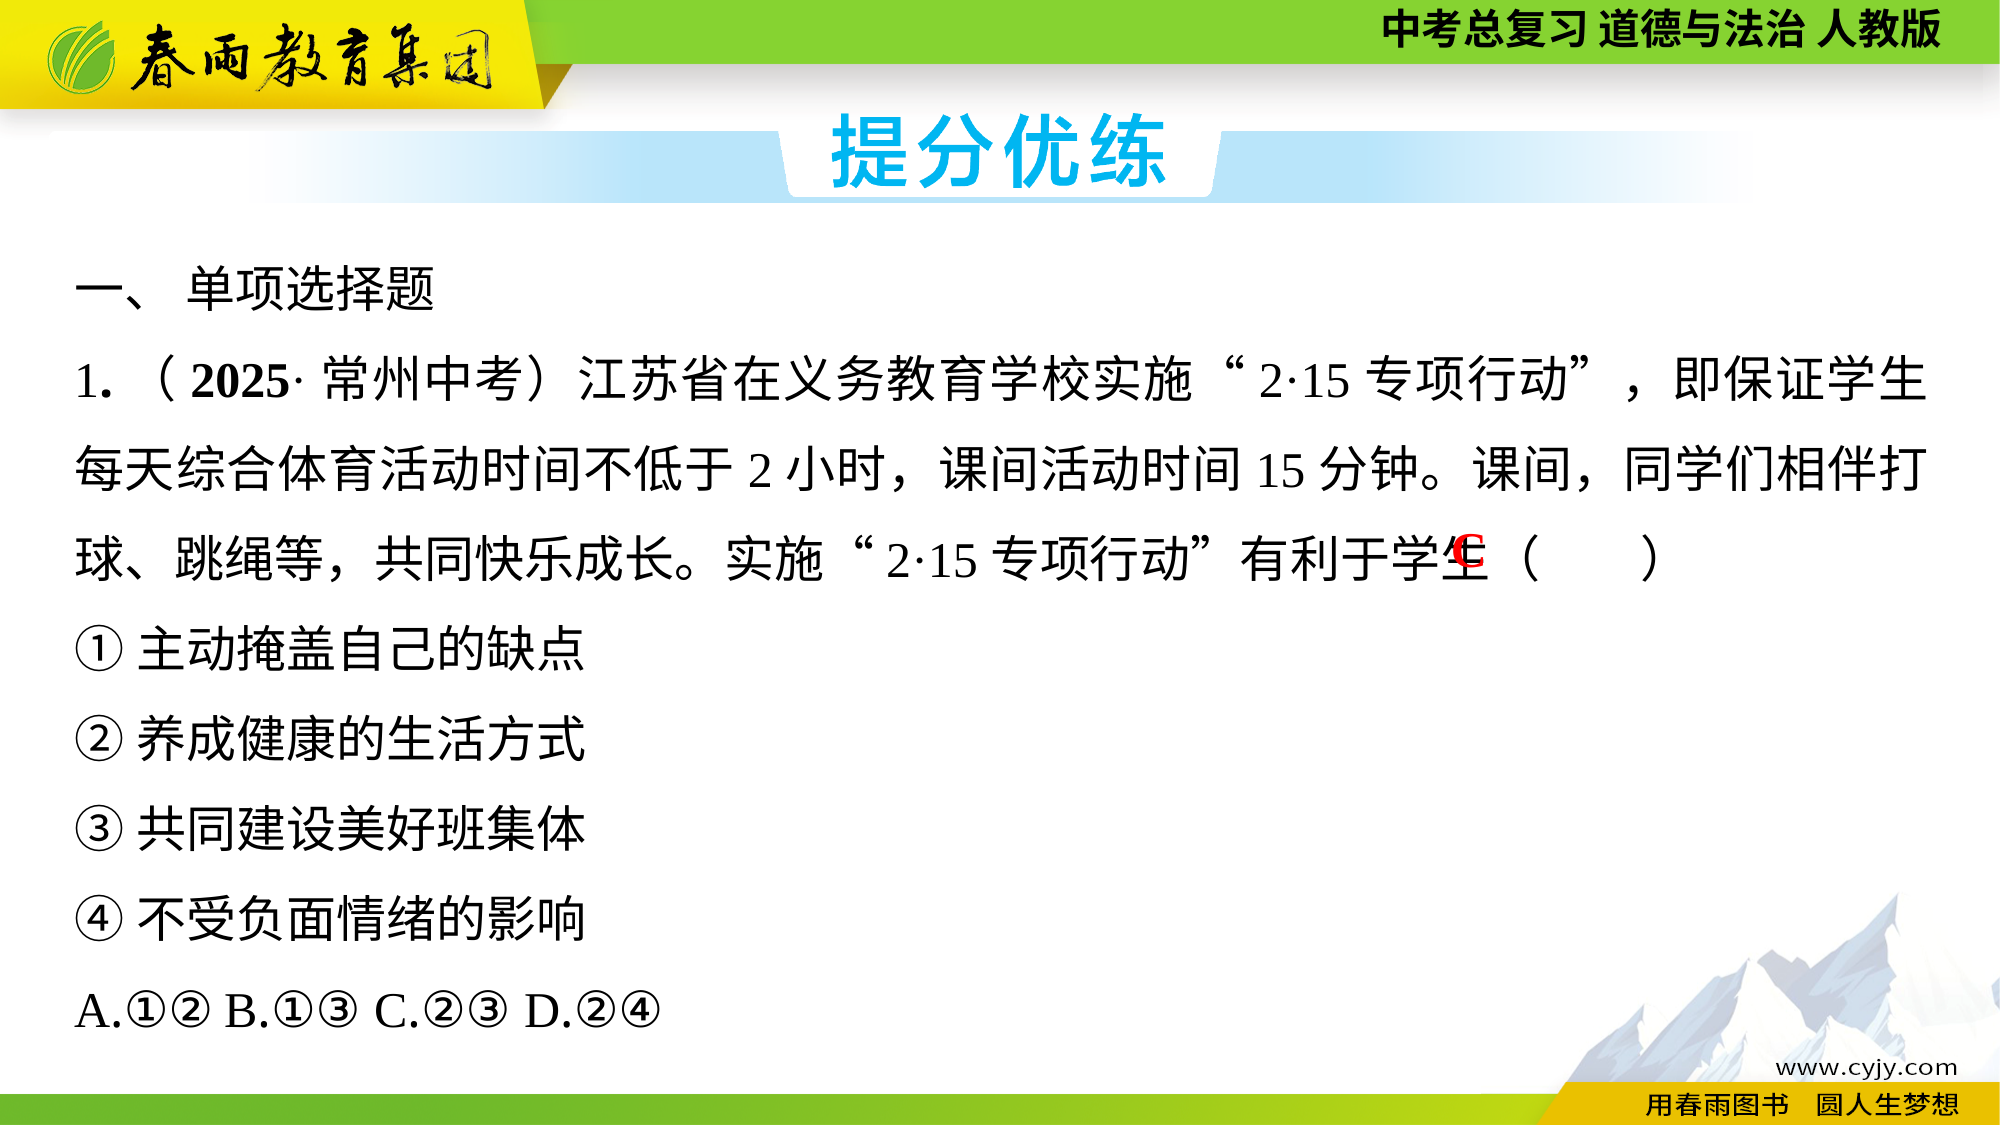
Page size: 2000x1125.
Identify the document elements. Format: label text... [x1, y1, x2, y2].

list 一、 单项选择题 1.（2025·常州中考）江苏省在义务教育学校实施“2·15专项行动”，即保证学生每天综合体育活动时间不低于2小时，课间活动时间15分钟。课间，同学们相伴打球、跳绳等，共同快乐成长。实施“2·15专项行动”有利于学生（ ） ①主动掩盖自己的缺点 ②养成健康的生活方式 ③共同建设美好班集体 ④不受负面情绪的影响 A.①② B.①③ C.②③ D.②④ [59, 219, 1944, 1053]
text_box C [1435, 510, 1502, 586]
picture [0, 0, 2000, 1125]
